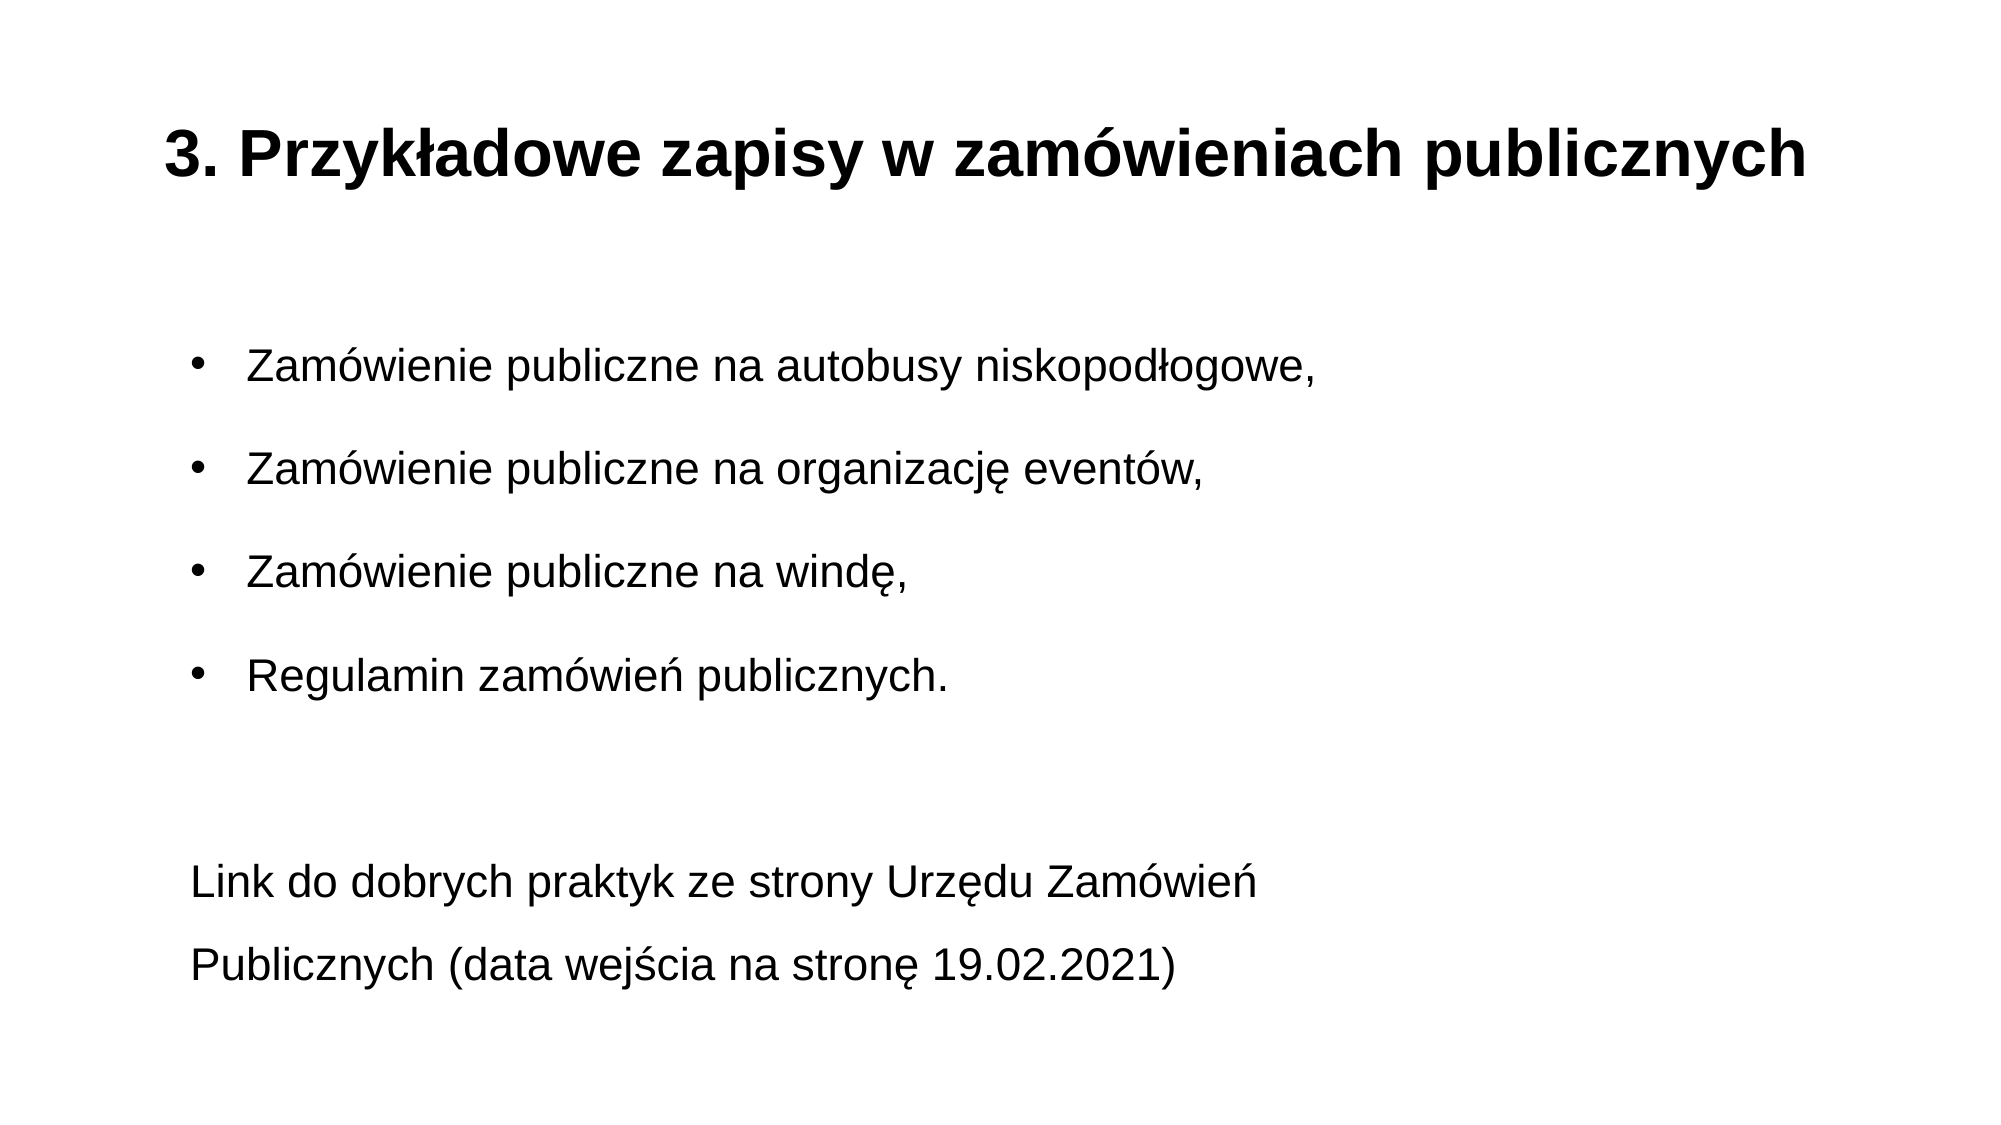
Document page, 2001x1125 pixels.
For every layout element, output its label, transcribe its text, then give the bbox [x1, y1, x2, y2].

text_box 3. Przykładowe zapisy w zamówieniach publicznych [149, 111, 1891, 199]
subtitle Zamówienie publiczne na autobusy niskopodłogowe, Zamówienie publiczne na organizację eventów, Zamówienie publiczne na windę, Regulamin zamówień publicznych. Link do dobrych praktyk ze strony Urzędu Zamówień Publicznych (data wejścia na stronę 19.02.2021) [175, 300, 1559, 987]
